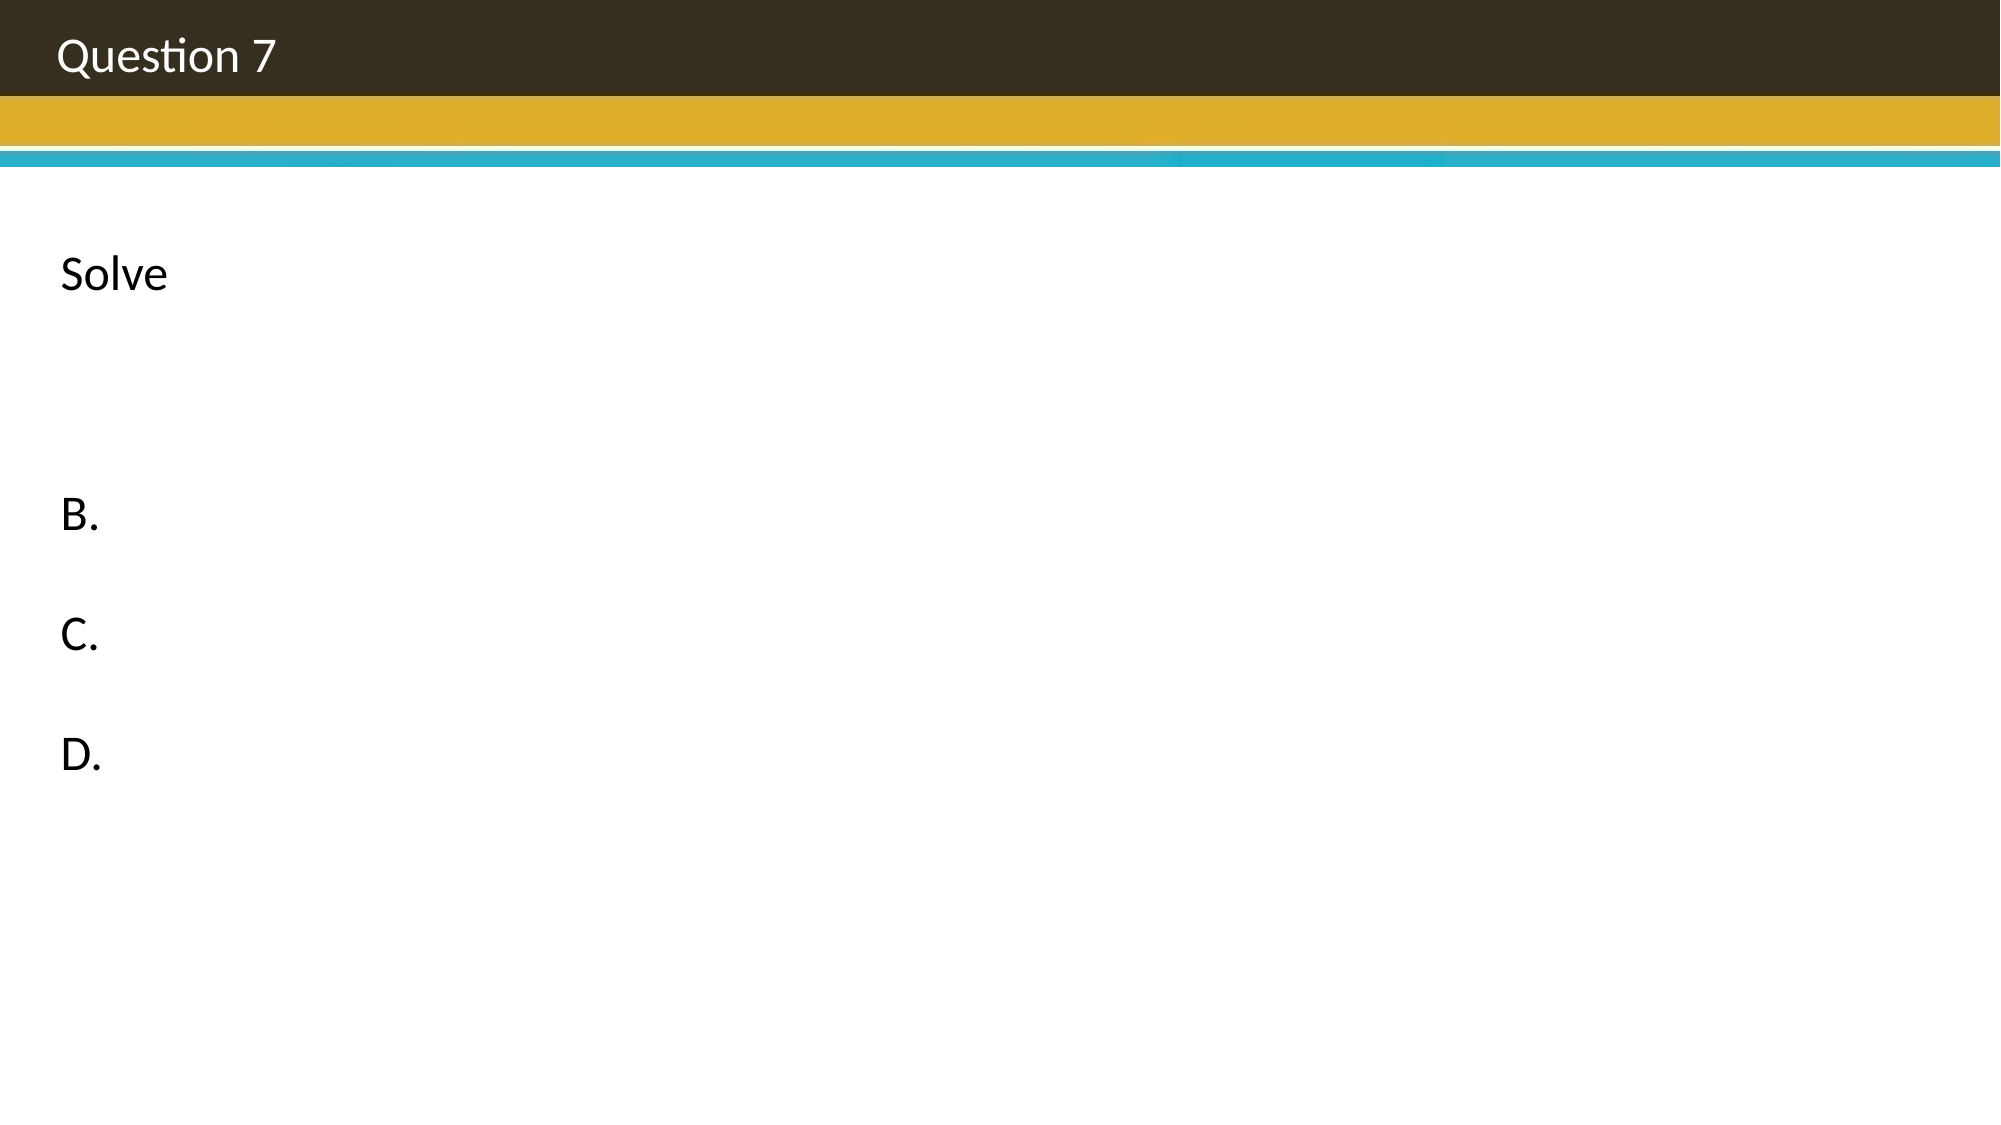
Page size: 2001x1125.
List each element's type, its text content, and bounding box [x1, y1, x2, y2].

text_box Question 7 [41, 14, 293, 90]
picture [0, 0, 2000, 167]
